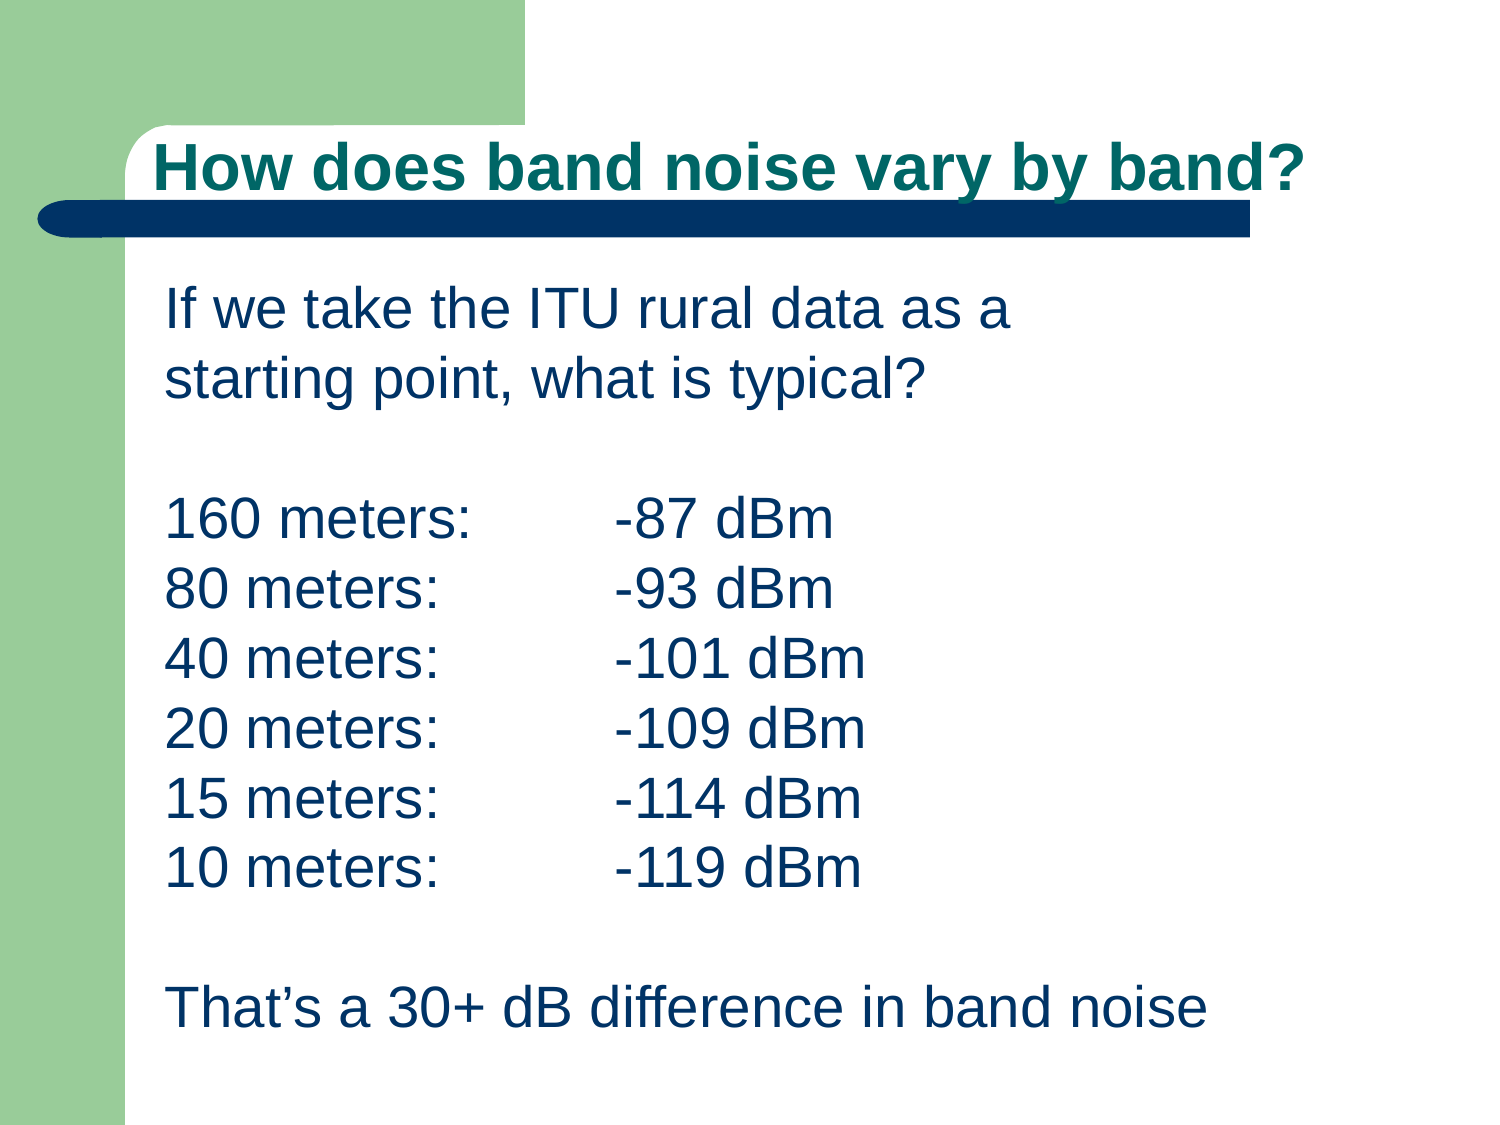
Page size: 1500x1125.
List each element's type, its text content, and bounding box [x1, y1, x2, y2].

text_box If we take the ITU rural data as a starting point, what is typical? 160 meters: -87 dBm 80 meters: -93 dBm 40 meters: -101 dBm 20 meters: -109 dBm 15 meters: -114 dBm 10 meters: -119 dBm That’s a 30+ dB difference in band noise [150, 262, 1228, 1125]
title How does band noise vary by band? [137, 124, 1438, 213]
